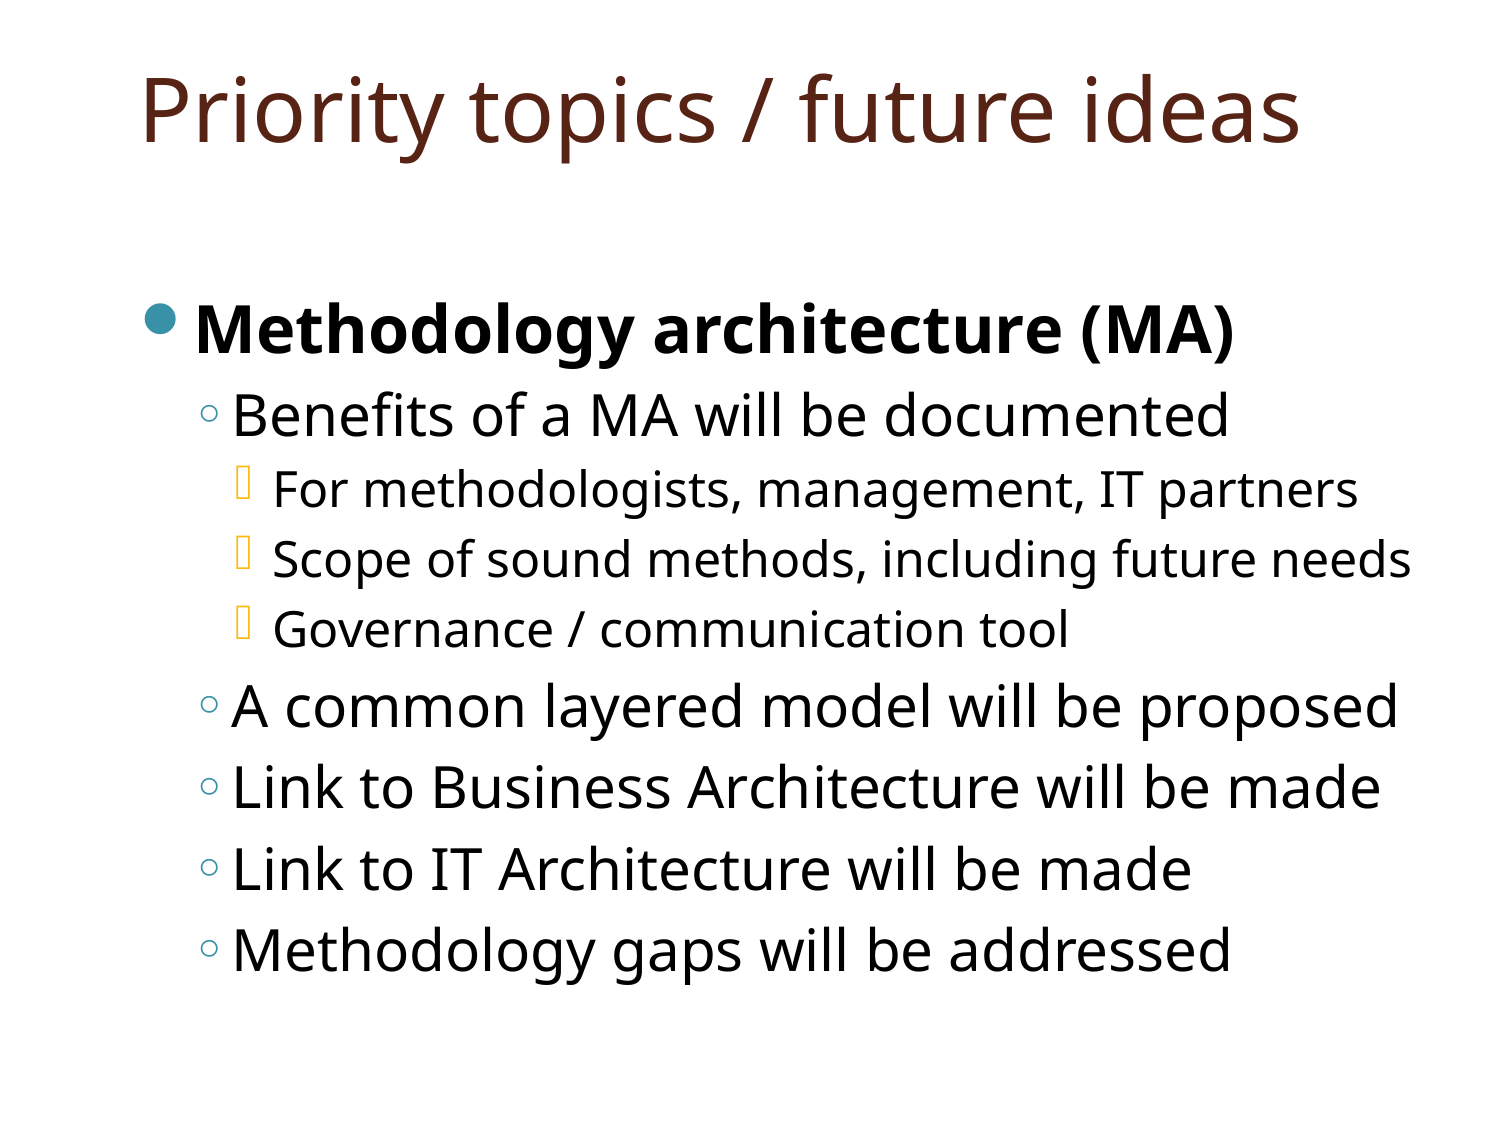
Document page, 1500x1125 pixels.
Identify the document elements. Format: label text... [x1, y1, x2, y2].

list Methodology architecture (MA) Benefits of a MA will be documented For methodologists, management, IT partners Scope of sound methods, including future needs Governance / communication tool A common layered model will be proposed Link to Business Architecture will be made Link to IT Architecture will be made Methodology gaps will be addressed [112, 278, 1447, 1035]
title Priority topics / future ideas [123, 30, 1354, 183]
